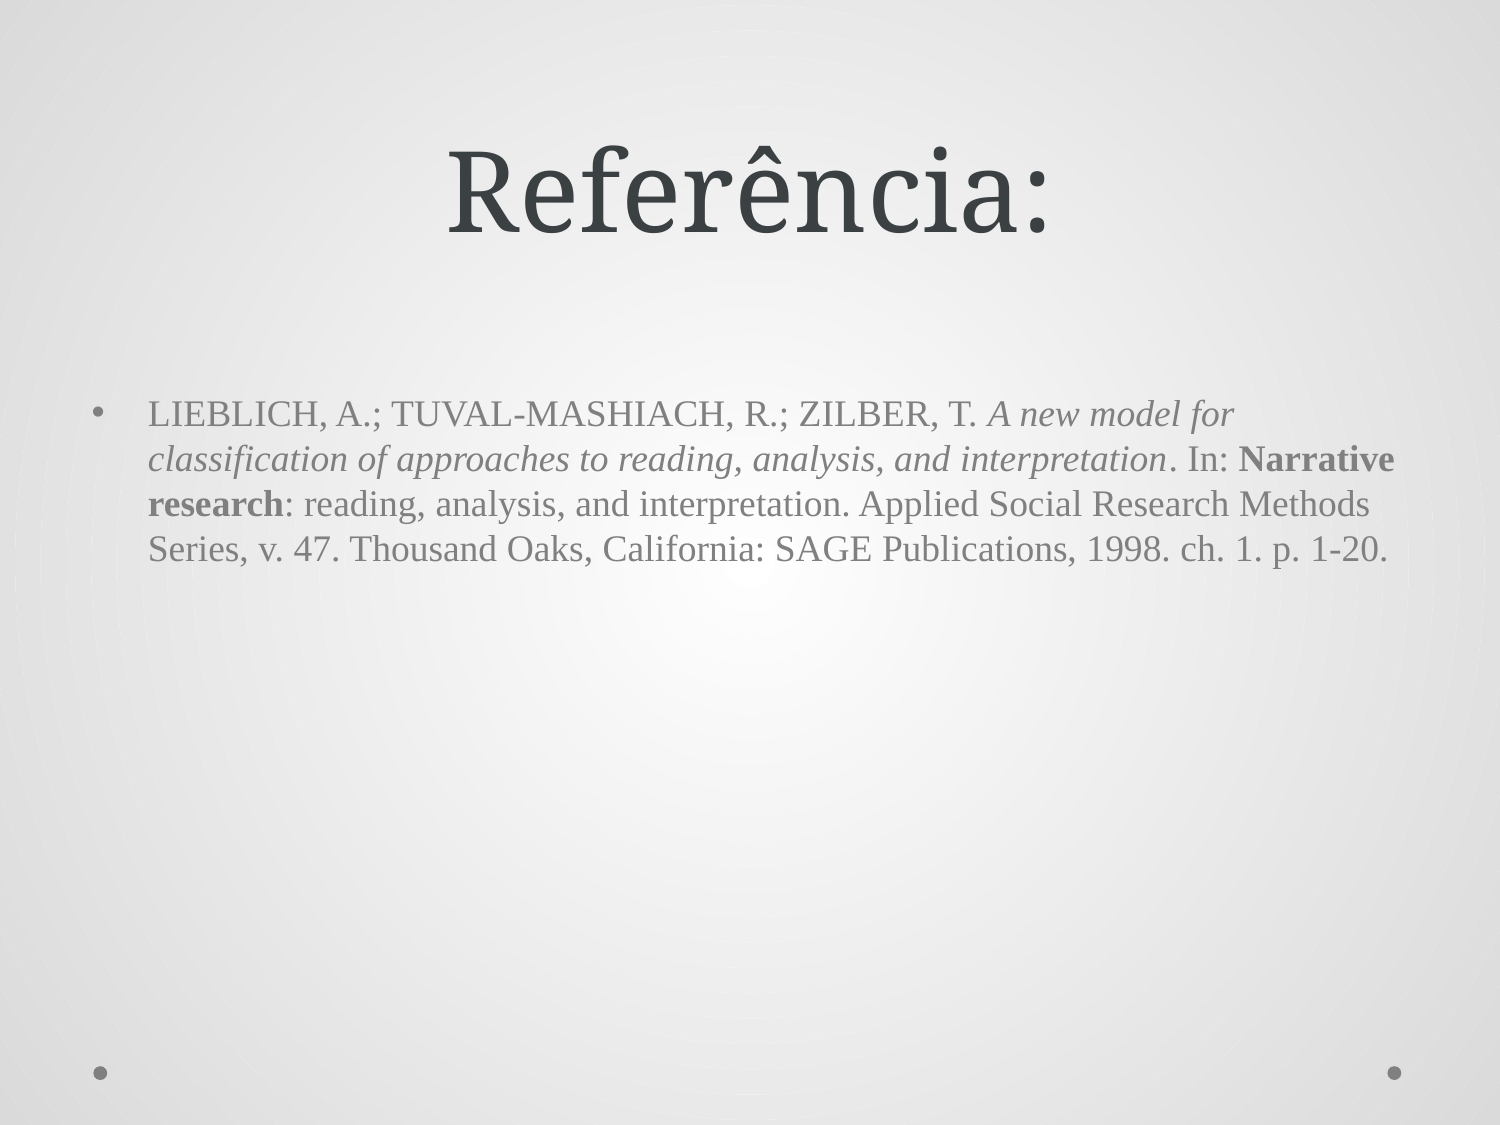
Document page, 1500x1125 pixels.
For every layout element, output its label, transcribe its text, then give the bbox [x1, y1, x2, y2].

list LIEBLICH, A.; TUVAL-MASHIACH, R.; ZILBER, T. A new model for classification of approaches to reading, analysis, and interpretation. In: Narrative research: reading, analysis, and interpretation. Applied Social Research Methods Series, v. 47. Thousand Oaks, California: SAGE Publications, 1998. ch. 1. p. 1-20. [76, 381, 1427, 1124]
title Referência: [75, 0, 1425, 263]
